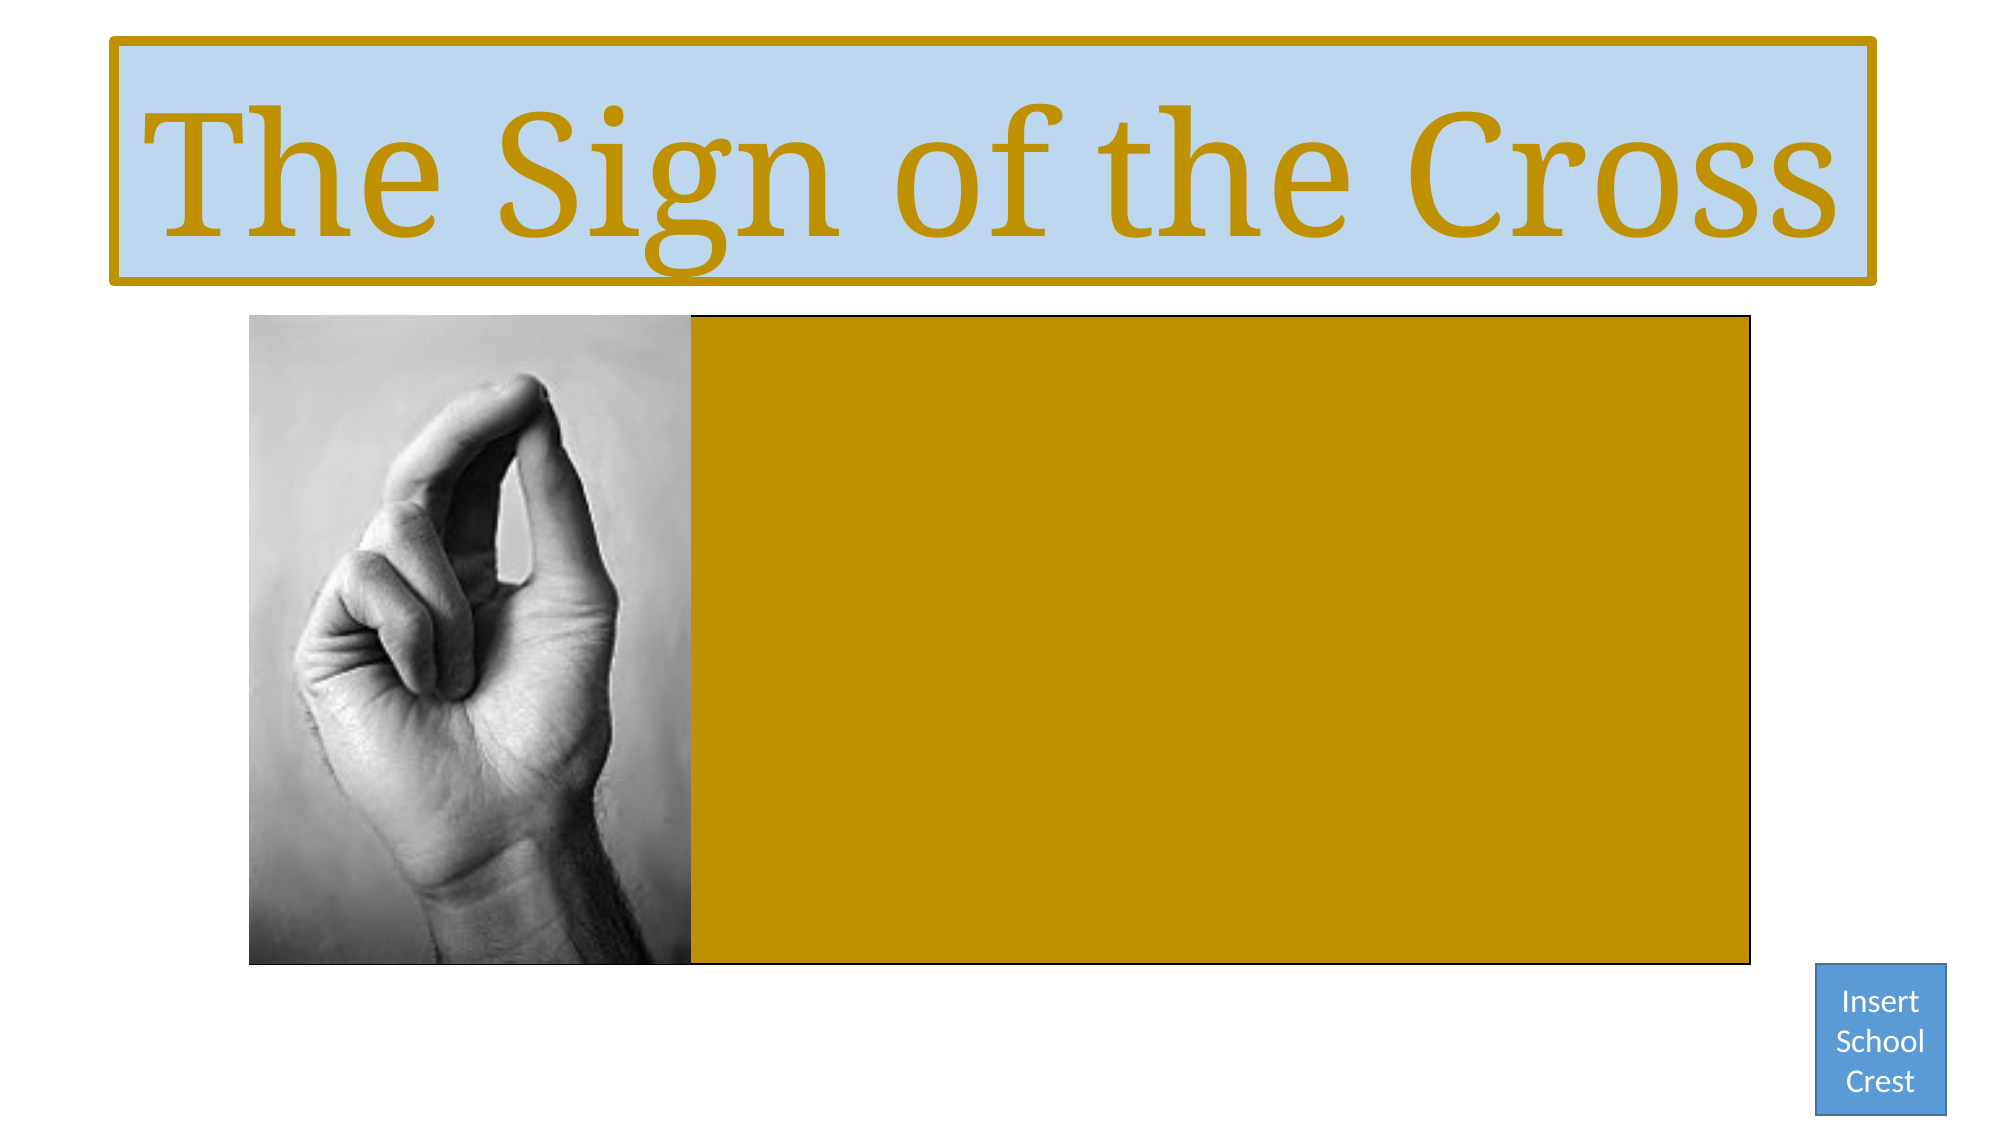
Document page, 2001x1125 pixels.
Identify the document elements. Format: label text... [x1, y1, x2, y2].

text_box Insert School Crest [1815, 963, 1947, 1116]
text_box The Sign of the Cross [113, 40, 1872, 282]
text_box [249, 315, 1751, 965]
picture [249, 315, 691, 964]
